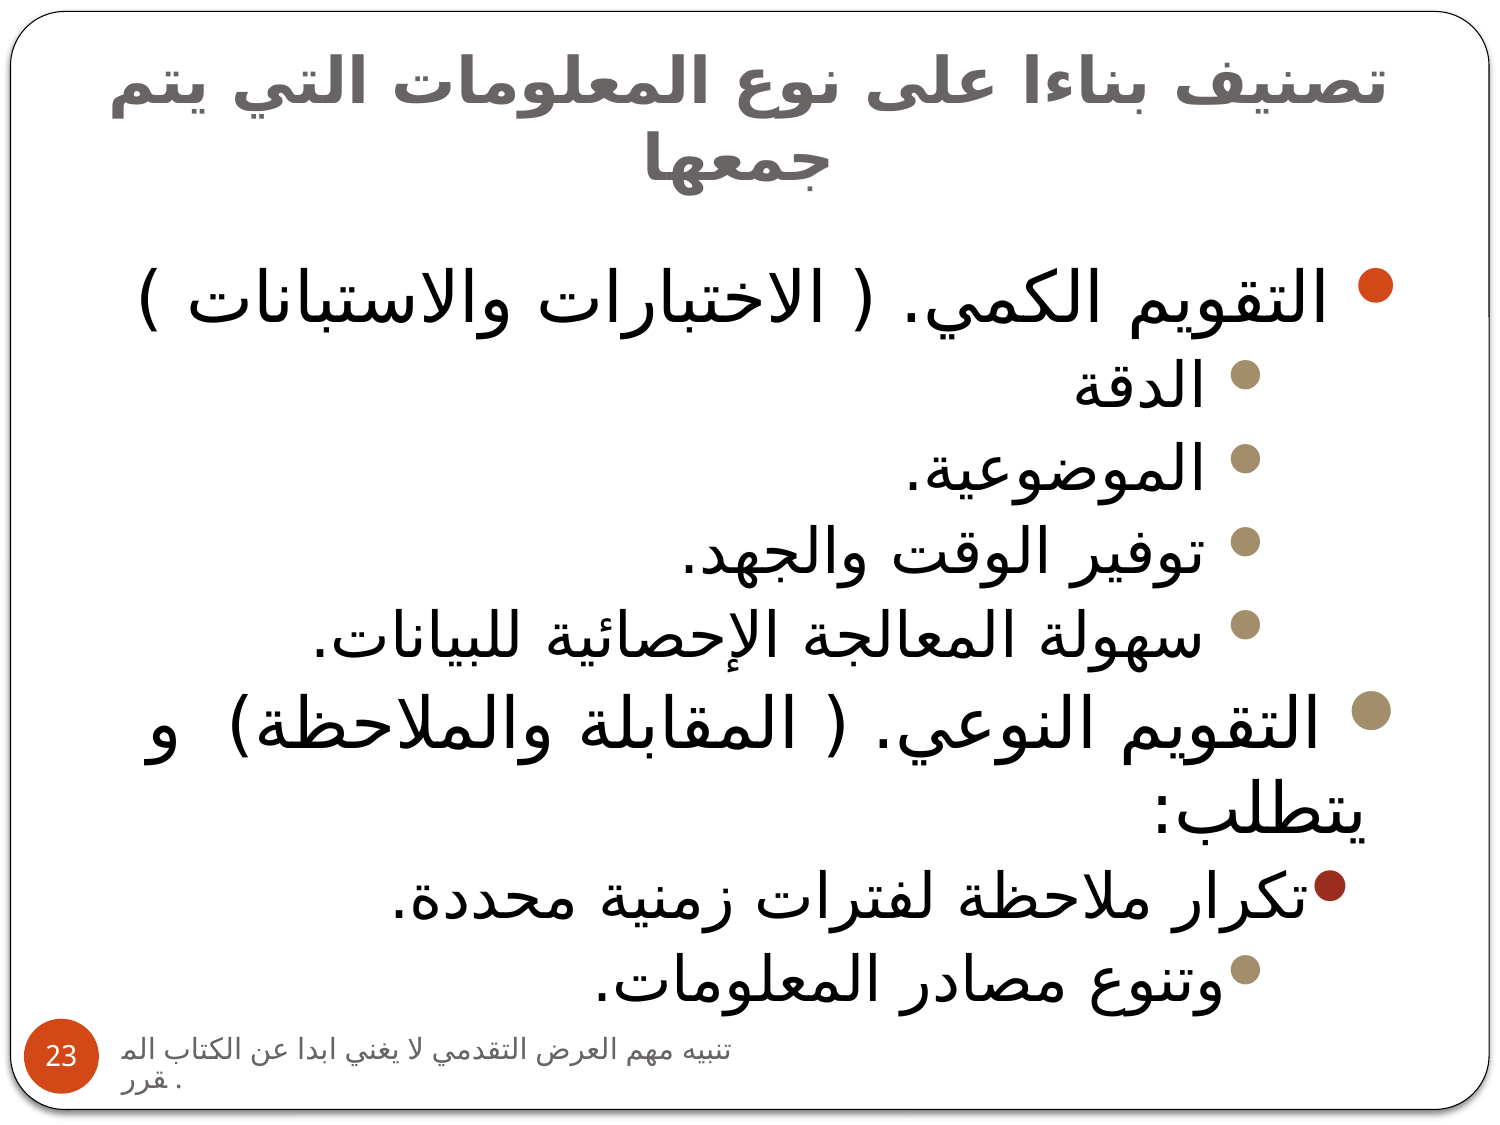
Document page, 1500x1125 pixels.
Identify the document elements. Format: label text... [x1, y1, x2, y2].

slide_number 23 [23, 1018, 99, 1094]
footer تنبيه مهم العرض التقدمي لا يغني ابدا عن الكتاب المقرر. [150, 1038, 800, 1088]
list التقويم الكمي. ( الاختبارات والاستبانات ) الدقة الموضوعية. توفير الوقت والجهد. سهولة المعالجة الإحصائية للبيانات. التقويم النوعي. ( المقابلة والملاحظة) و يتطلب: تكرار ملاحظة لفترات زمنية محددة. وتنوع مصادر المعلومات. [75, 243, 1425, 1038]
title تصنيف بناءا على نوع المعلومات التي يتم جمعها [75, 30, 1425, 209]
